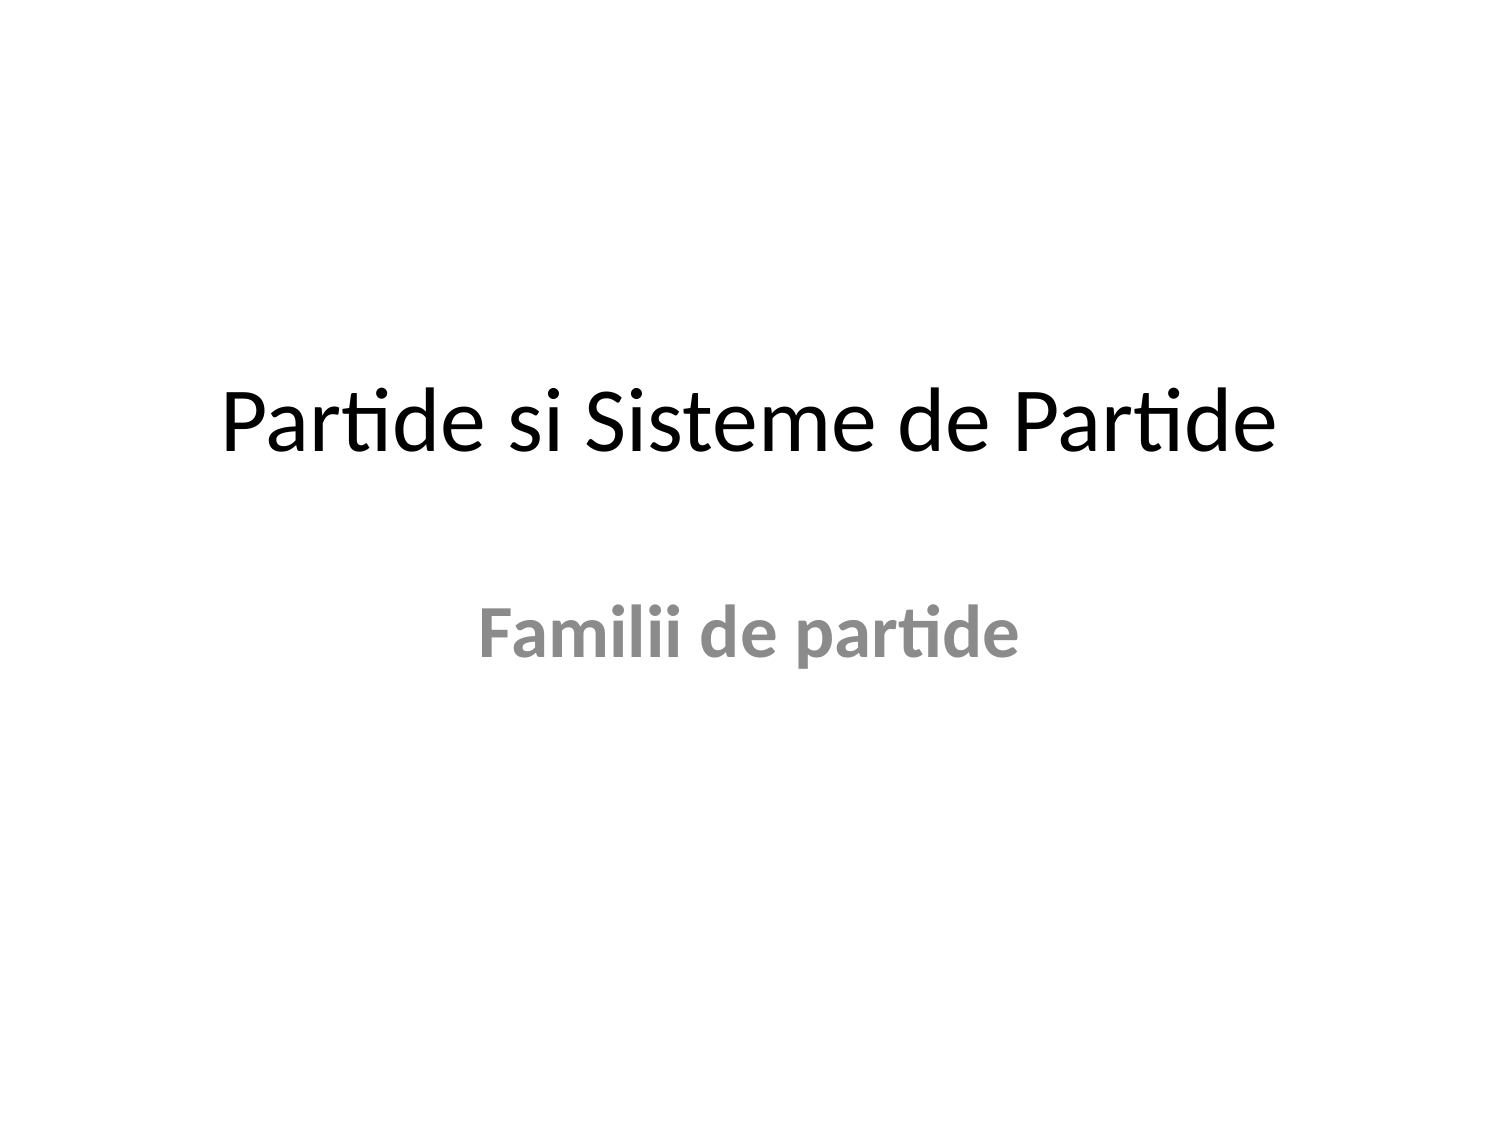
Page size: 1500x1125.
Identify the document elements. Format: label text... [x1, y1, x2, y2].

subtitle Familii de partide [225, 575, 1275, 925]
title Partide si Sisteme de Partide [112, 349, 1388, 591]
